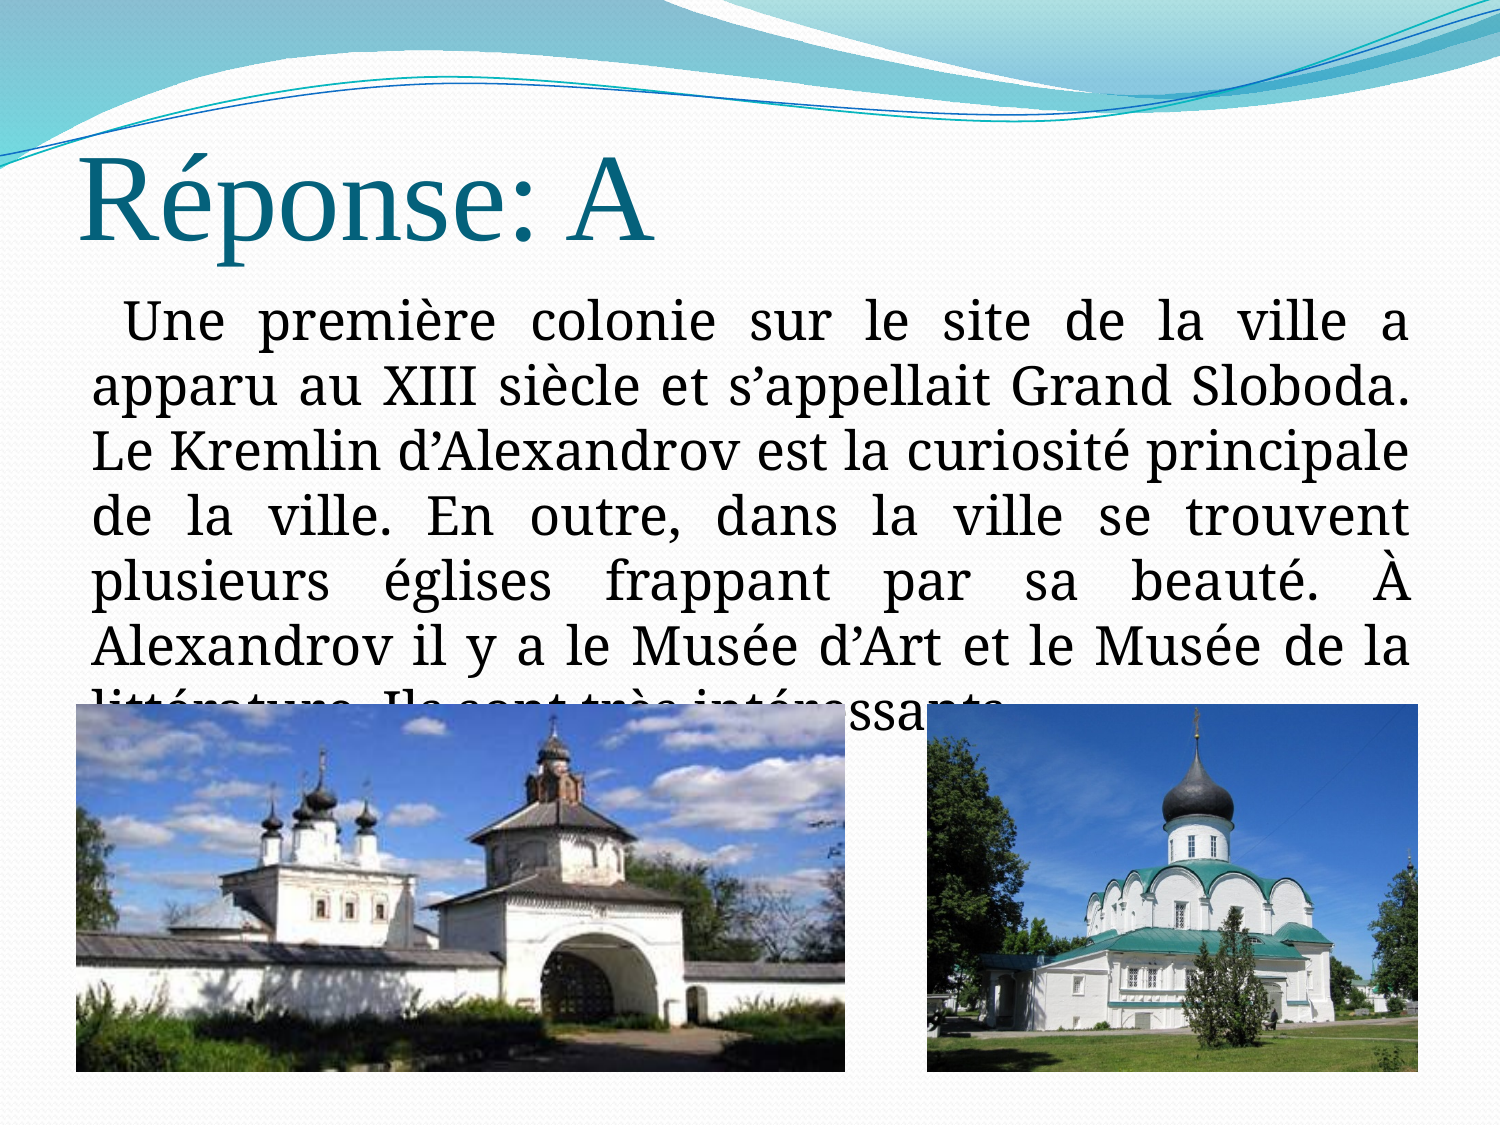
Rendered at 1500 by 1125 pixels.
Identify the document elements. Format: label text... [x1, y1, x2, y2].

list Une première colonie sur le site de la ville a apparu au XIII siècle et s’appellait Grand Sloboda. Le Kremlin d’Alexandrov est la curiosité principale de la ville. En outre, dans la ville se trouvent plusieurs églises frappant par sa beauté. À Alexandrov il y a le Musée d’Art et le Musée de la littérature. Ils sont très intéressants. [76, 278, 1427, 690]
picture [926, 703, 1418, 1073]
title Réponse: A [76, 78, 1427, 266]
picture [76, 703, 845, 1073]
